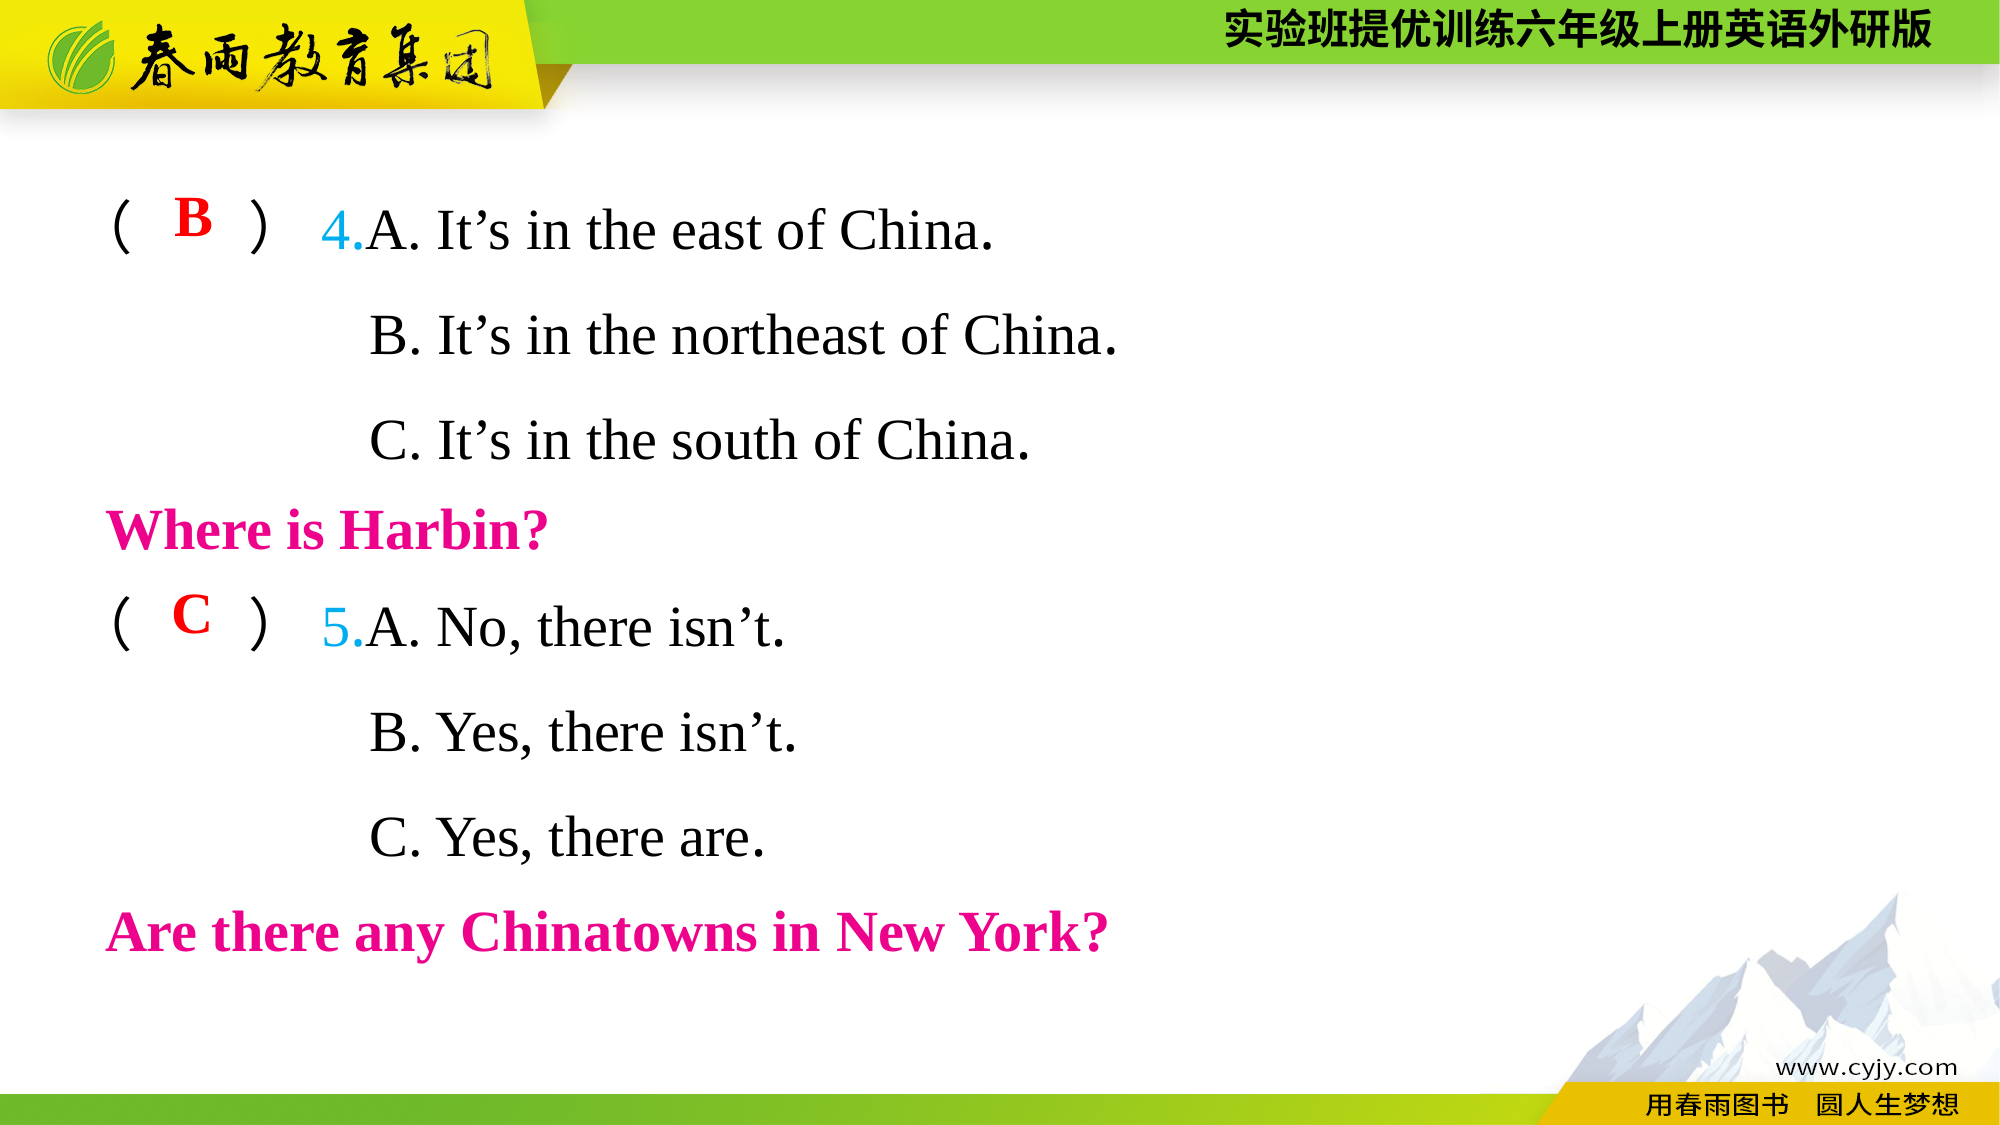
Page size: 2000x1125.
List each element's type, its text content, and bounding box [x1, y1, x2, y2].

text_box Are there any Chinatowns in New York? [90, 850, 1170, 970]
picture [0, 0, 2000, 1125]
text_box （ ）5.A. No, there isn’t. B. Yes, there isn’t. C. Yes, there are. [59, 545, 1944, 876]
text_box Where is Harbin? [90, 448, 1090, 545]
text_box B [159, 170, 233, 256]
list （ ）4.A. It’s in the east of China. B. It’s in the northeast of China. C. It’s in the south of China. [59, 149, 1944, 469]
text_box C [156, 567, 244, 653]
